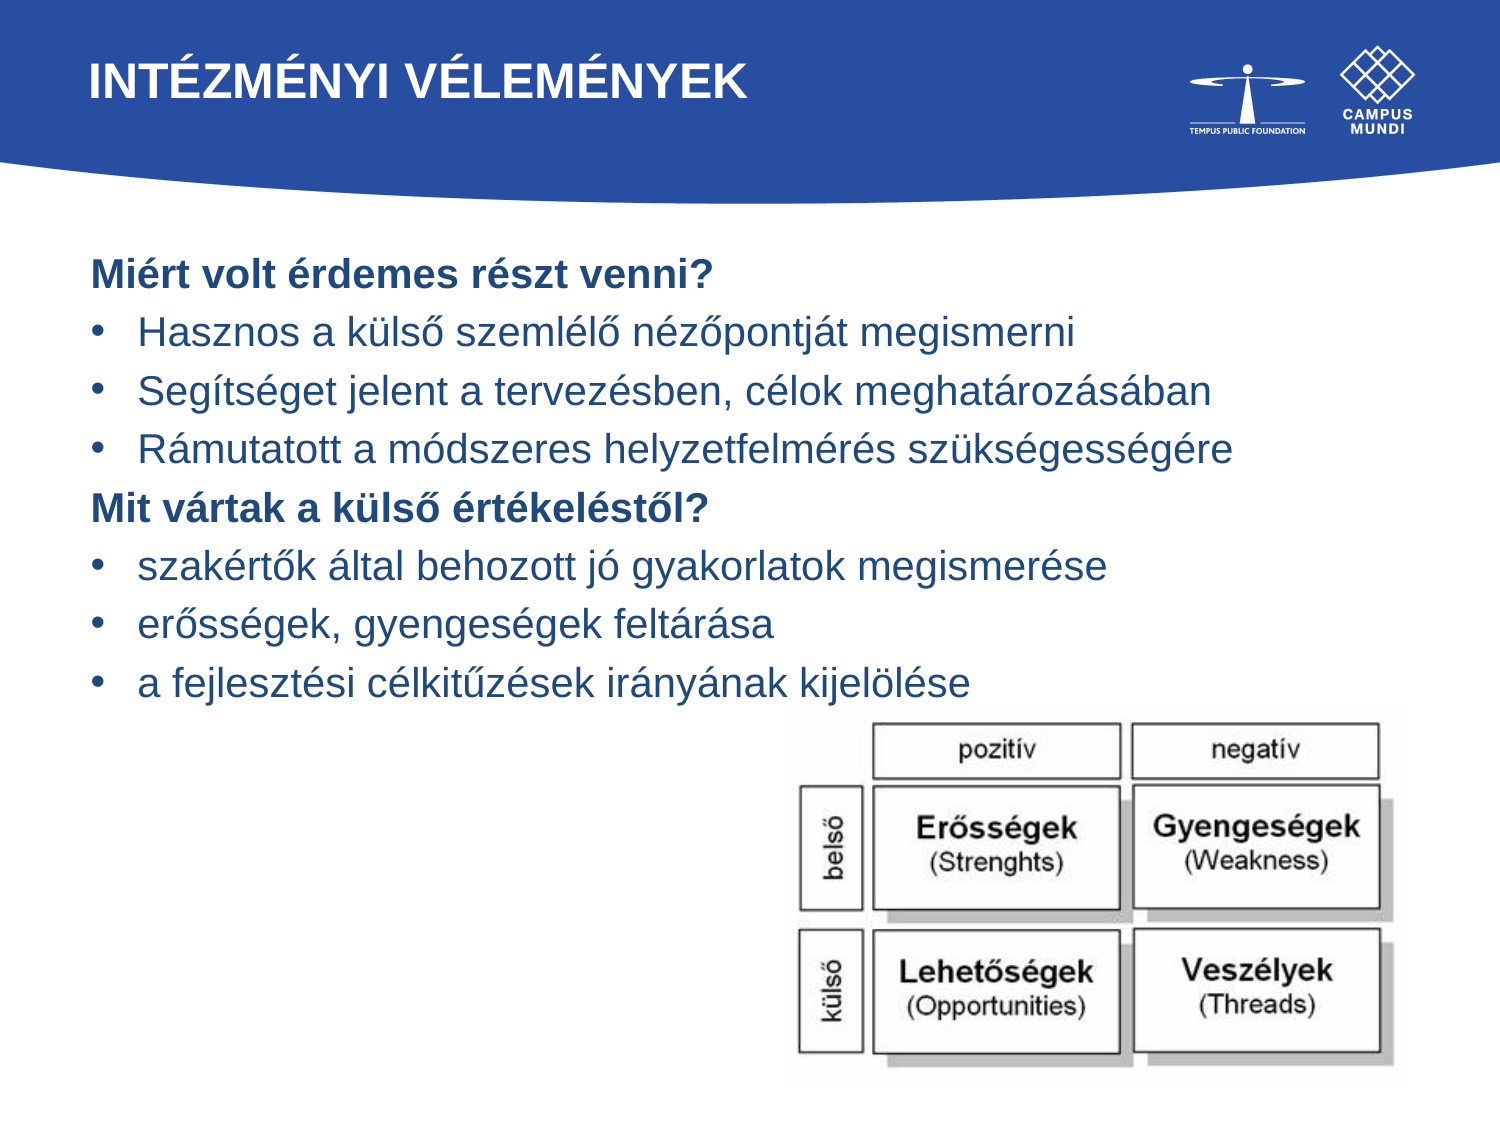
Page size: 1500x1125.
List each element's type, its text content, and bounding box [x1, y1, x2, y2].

list Miért volt érdemes részt venni? Hasznos a külső szemlélő nézőpontját megismerni Segítséget jelent a tervezésben, célok meghatározásában Rámutatott a módszeres helyzetfelmérés szükségességére Mit vártak a külső értékeléstől? szakértők által behozott jó gyakorlatok megismerése erősségek, gyengeségek feltárása a fejlesztési célkitűzések irányának kijelölése [75, 239, 1426, 1083]
title Intézményi vélemények [73, 7, 798, 149]
picture [0, 0, 1500, 1125]
